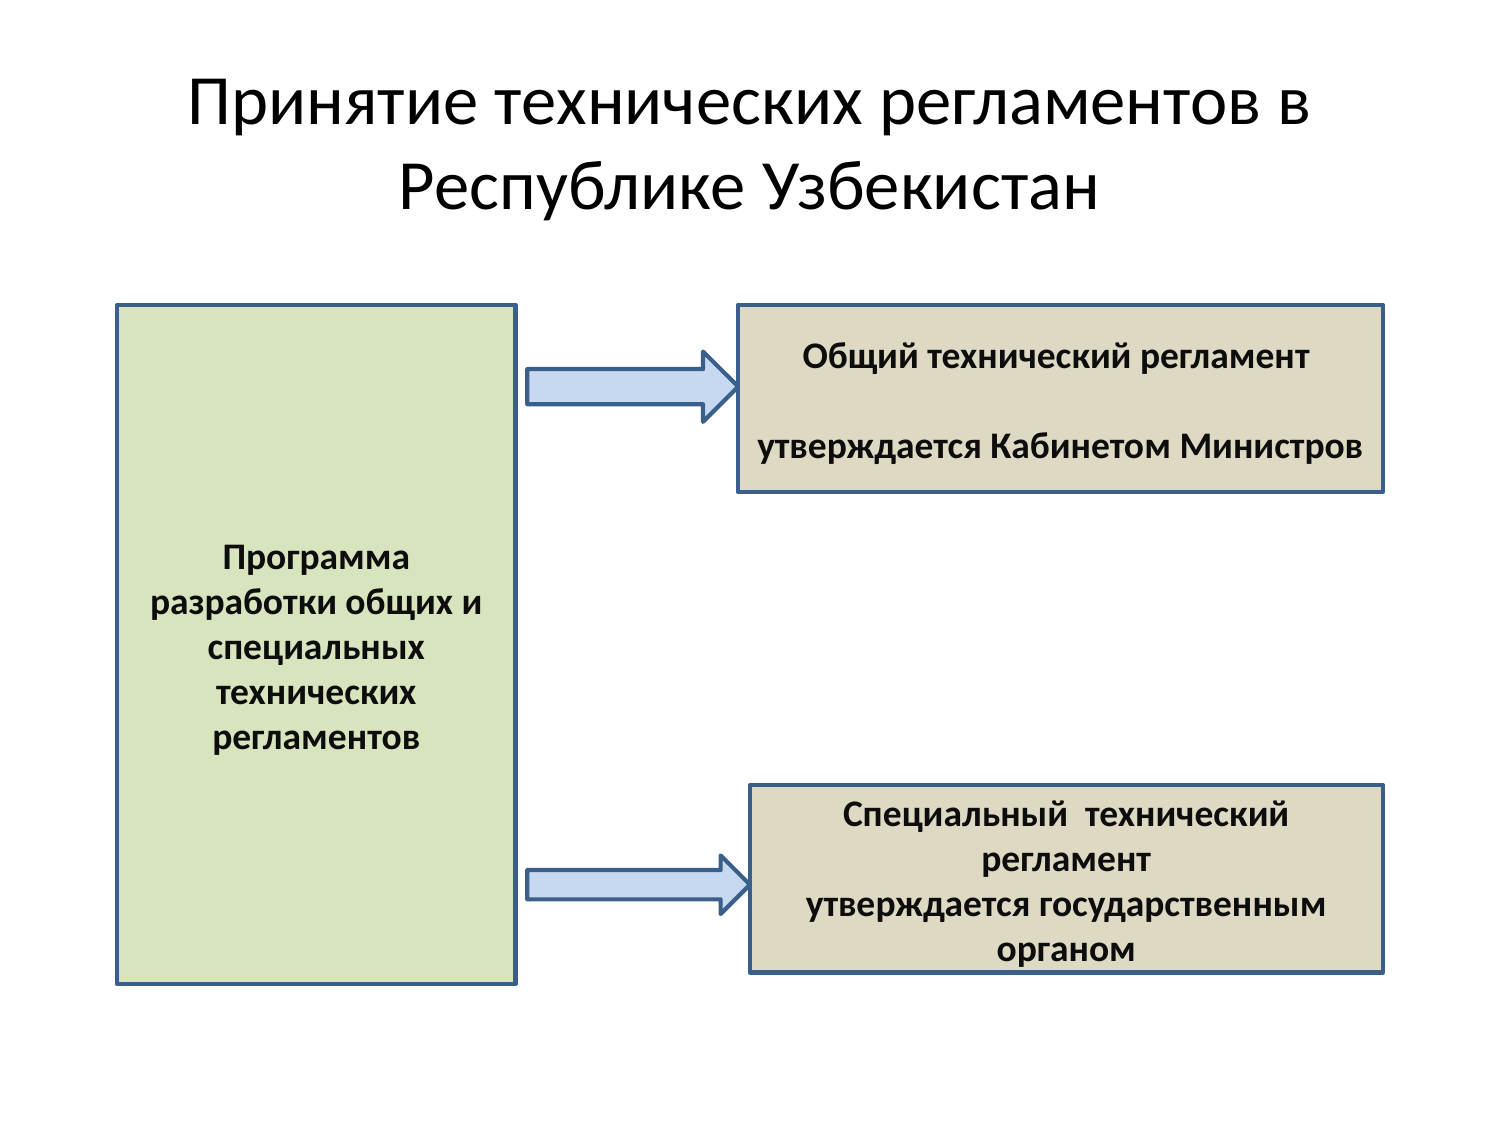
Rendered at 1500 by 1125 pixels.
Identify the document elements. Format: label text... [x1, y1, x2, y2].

text_box Специальный технический регламент утверждается государственным органом [748, 783, 1385, 975]
text_box Программа разработки общих и специальных технических регламентов [115, 303, 518, 986]
text_box [525, 349, 736, 424]
text_box Общий технический регламент утверждается Кабинетом Министров [736, 303, 1385, 494]
title Принятие технических регламентов в Республике Узбекистан [74, 44, 1426, 233]
text_box [525, 853, 748, 916]
